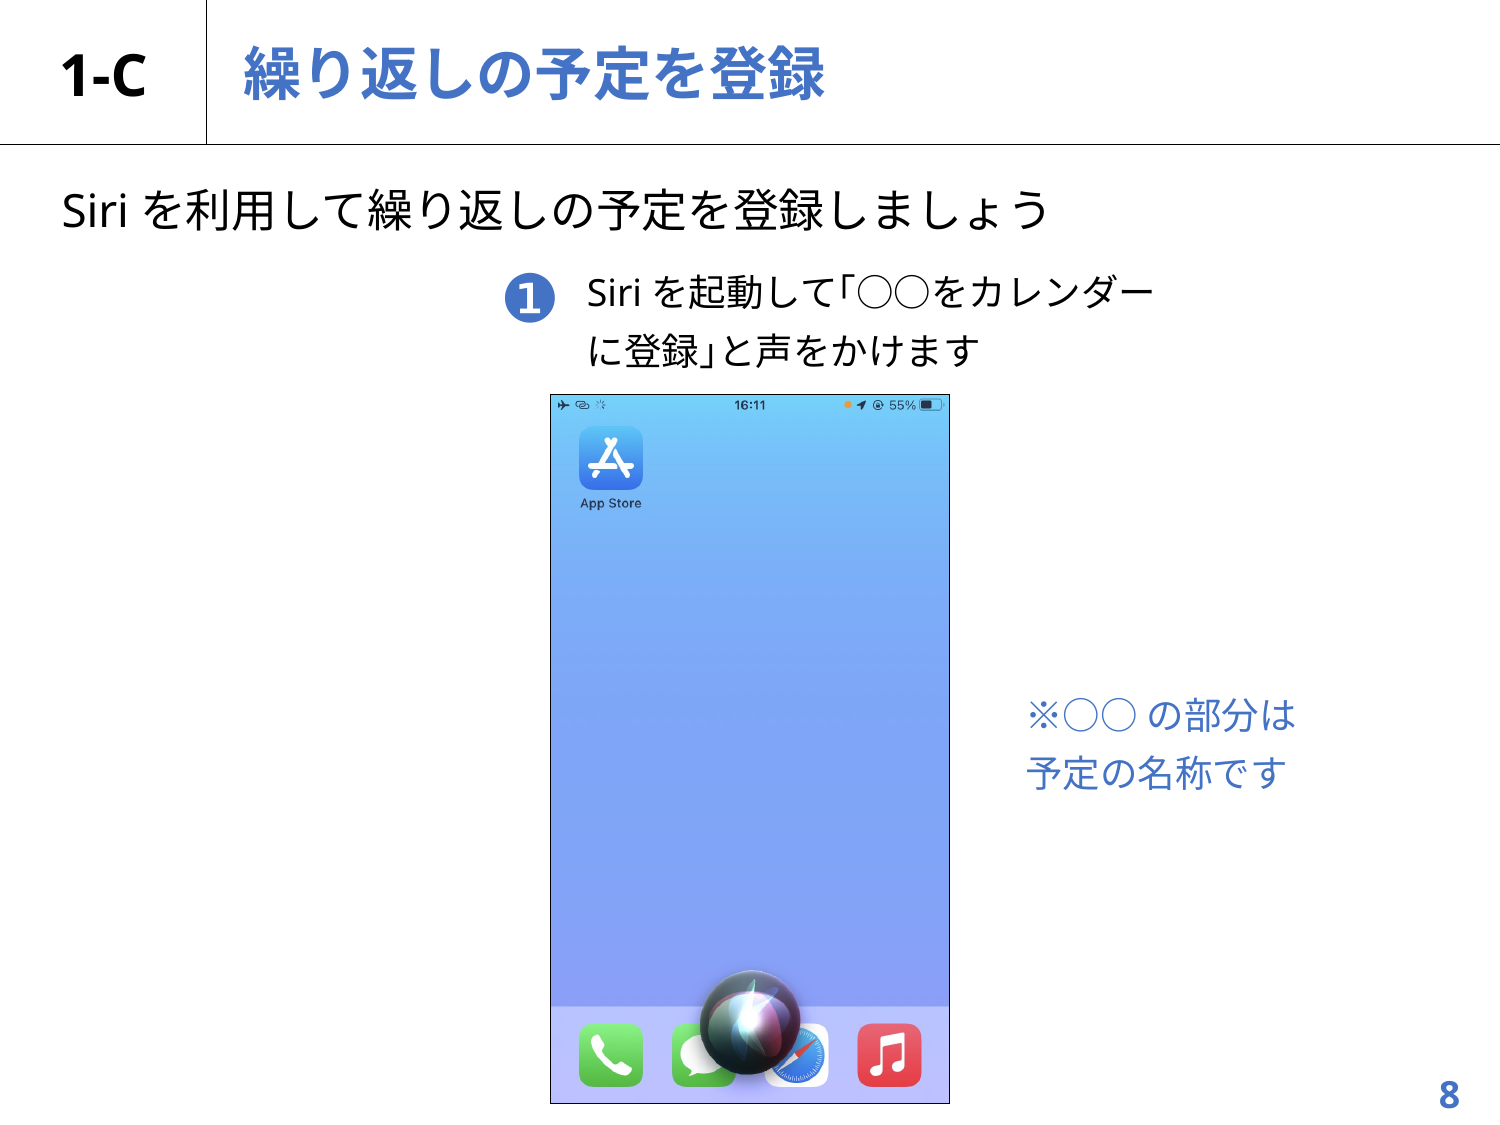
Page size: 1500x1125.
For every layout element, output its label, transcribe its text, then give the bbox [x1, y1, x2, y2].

title 繰り返しの予定を登録 [228, 36, 1472, 116]
text_box ※○○の部分は予定の名称です [1010, 670, 1339, 803]
text_box Siriを利用して繰り返しの予定を登録しましょう [46, 180, 1422, 274]
text_box ❶ [486, 274, 563, 343]
text_box 1-C [0, 0, 207, 147]
text_box Siriを起動して｢○○をカレンダーに登録｣と声をかけます [571, 274, 1173, 381]
text_box 8 [1399, 1063, 1500, 1123]
picture [550, 394, 950, 1104]
